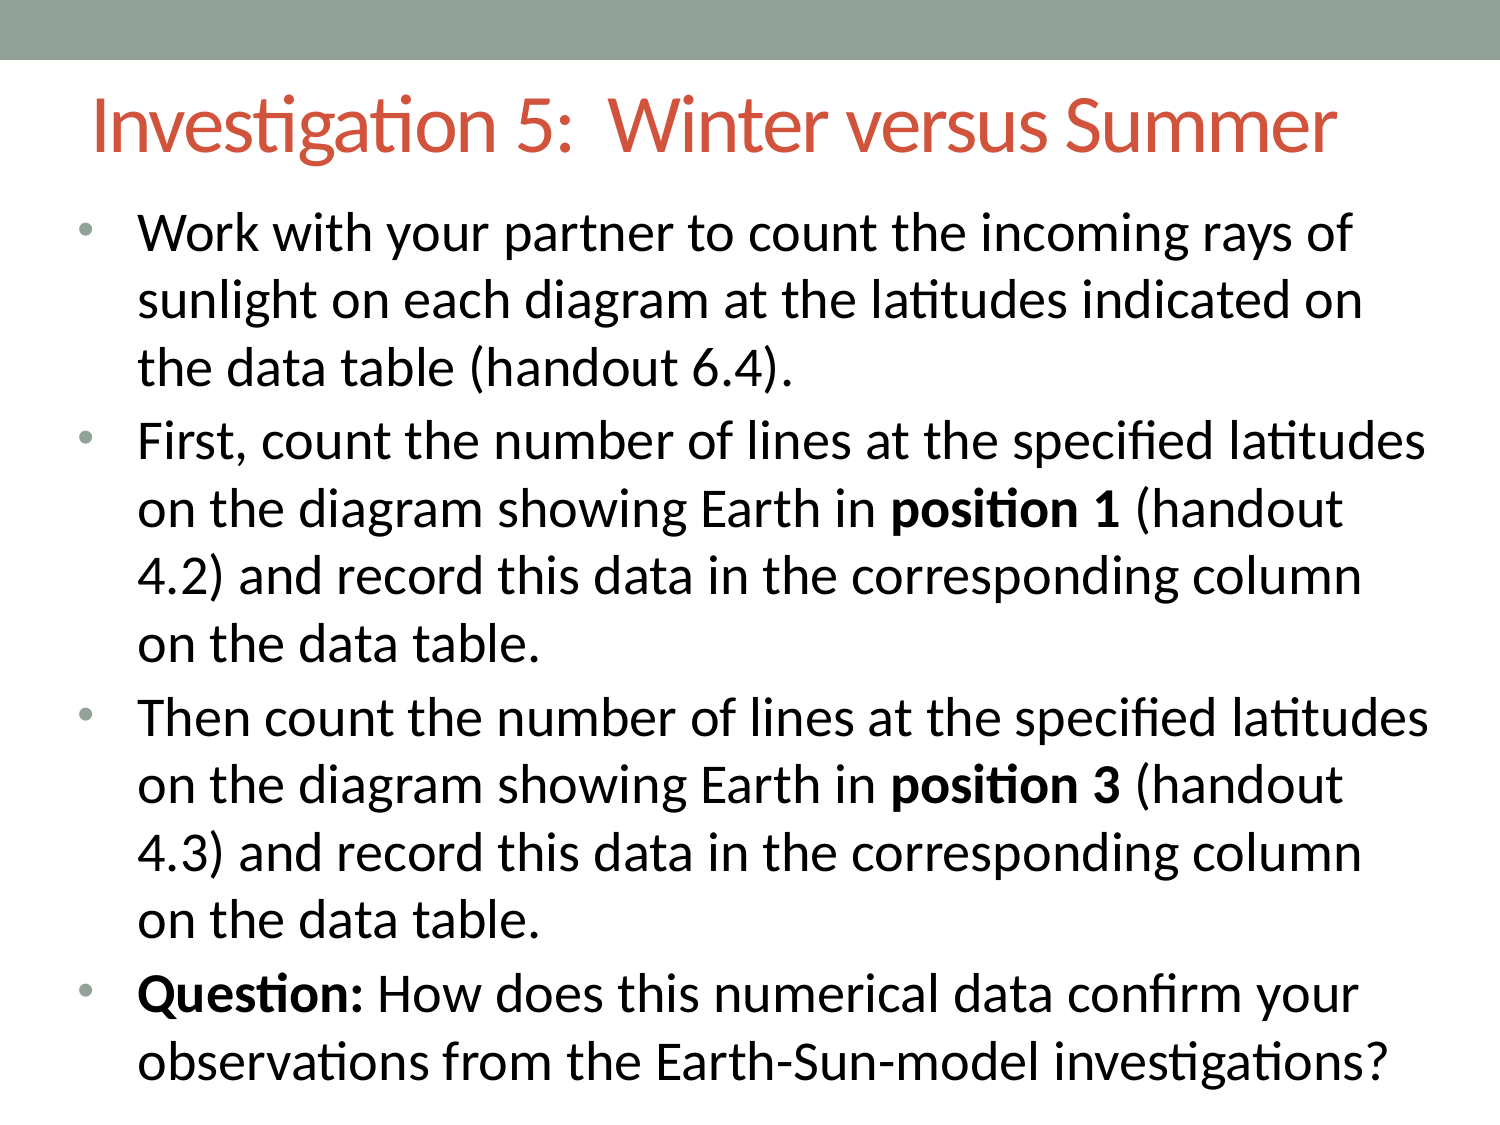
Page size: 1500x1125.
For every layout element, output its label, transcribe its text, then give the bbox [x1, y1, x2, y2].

title Investigation 5: Winter versus Summer [75, 62, 1413, 175]
list Work with your partner to count the incoming rays of sunlight on each diagram at the latitudes indicated on the data table (handout 6.4). First, count the number of lines at the specified latitudes on the diagram showing Earth in position 1 (handout 4.2) and record this data in the corresponding column on the data table. Then count the number of lines at the specified latitudes on the diagram showing Earth in position 3 (handout 4.3) and record this data in the corresponding column on the data table. Question: How does this numerical data confirm your observations from the Earth-Sun-model investigations? [62, 187, 1450, 1113]
